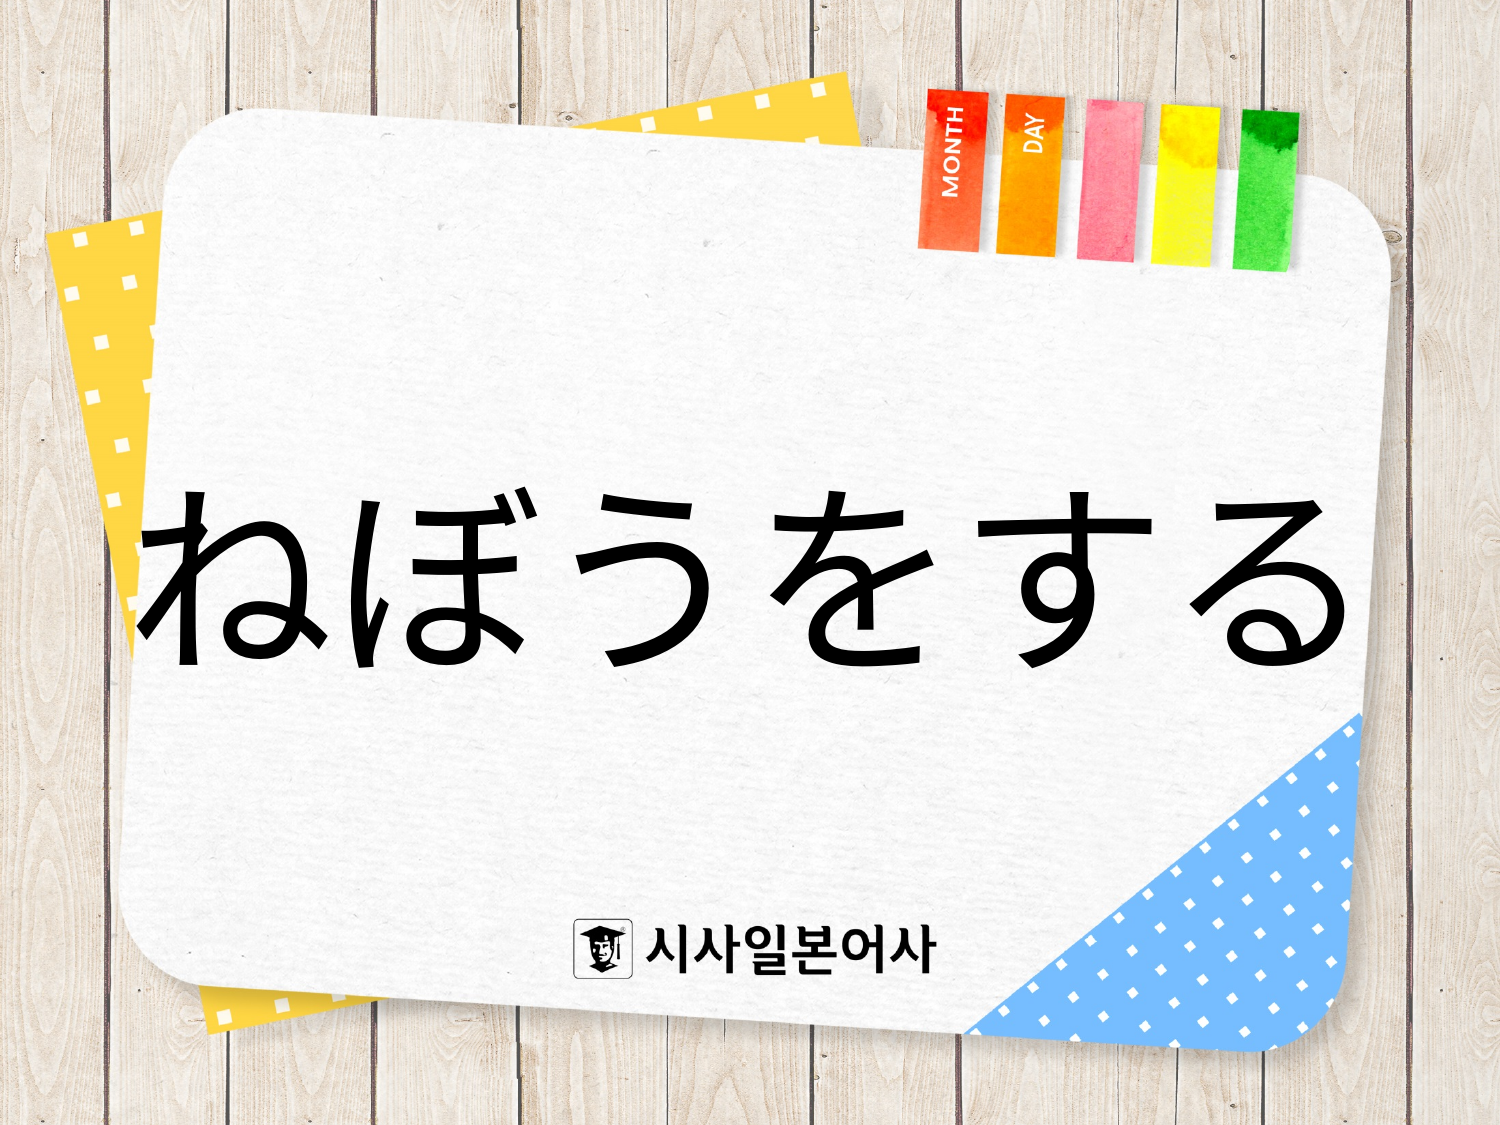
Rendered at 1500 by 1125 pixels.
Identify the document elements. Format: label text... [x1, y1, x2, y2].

title ねぼうをする [75, 338, 1425, 811]
picture [0, 0, 1500, 1125]
